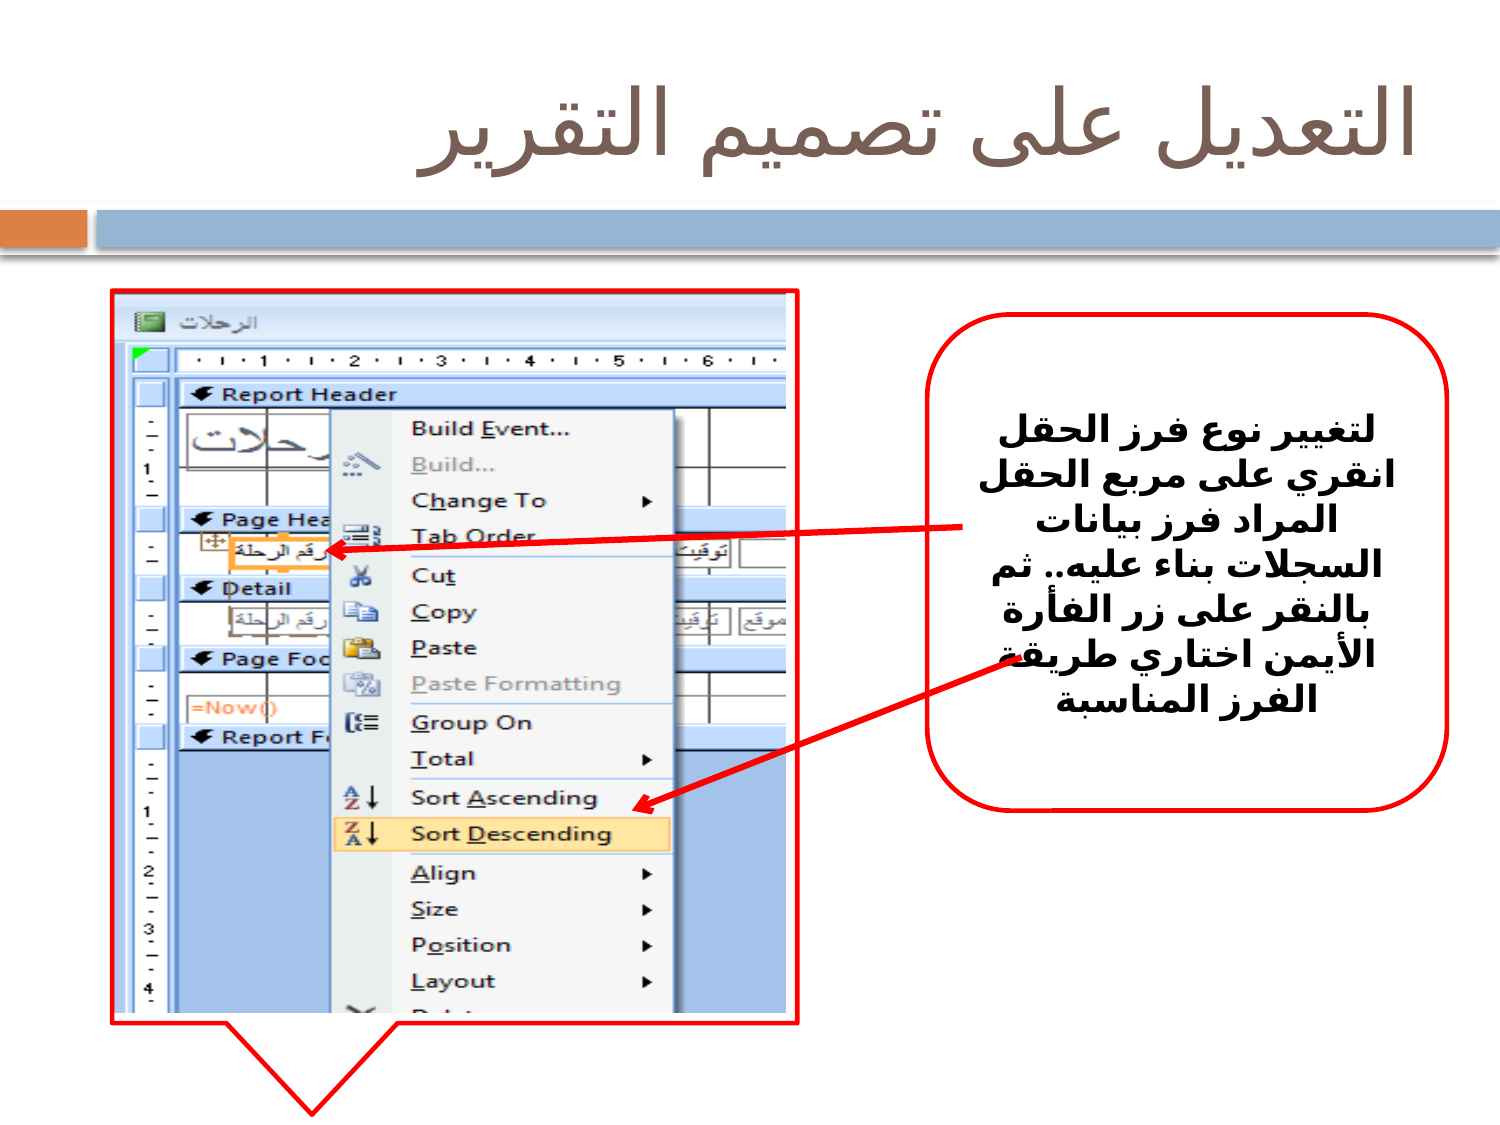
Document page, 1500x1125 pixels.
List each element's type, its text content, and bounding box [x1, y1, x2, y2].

picture [111, 290, 786, 1013]
title التعديل على تصميم التقرير [99, 37, 1438, 200]
text_box [782, 289, 799, 525]
text_box [791, 561, 799, 655]
text_box [110, 821, 799, 1117]
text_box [631, 656, 1022, 811]
text_box لتغيير نوع فرز الحقل انقري على مربع الحقل المراد فرز بيانات السجلات بناء عليه.. ثم بالنقر على زر الفأرة الأيمن اختاري طريقة الفرز المناسبة [925, 312, 1449, 813]
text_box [324, 526, 963, 551]
